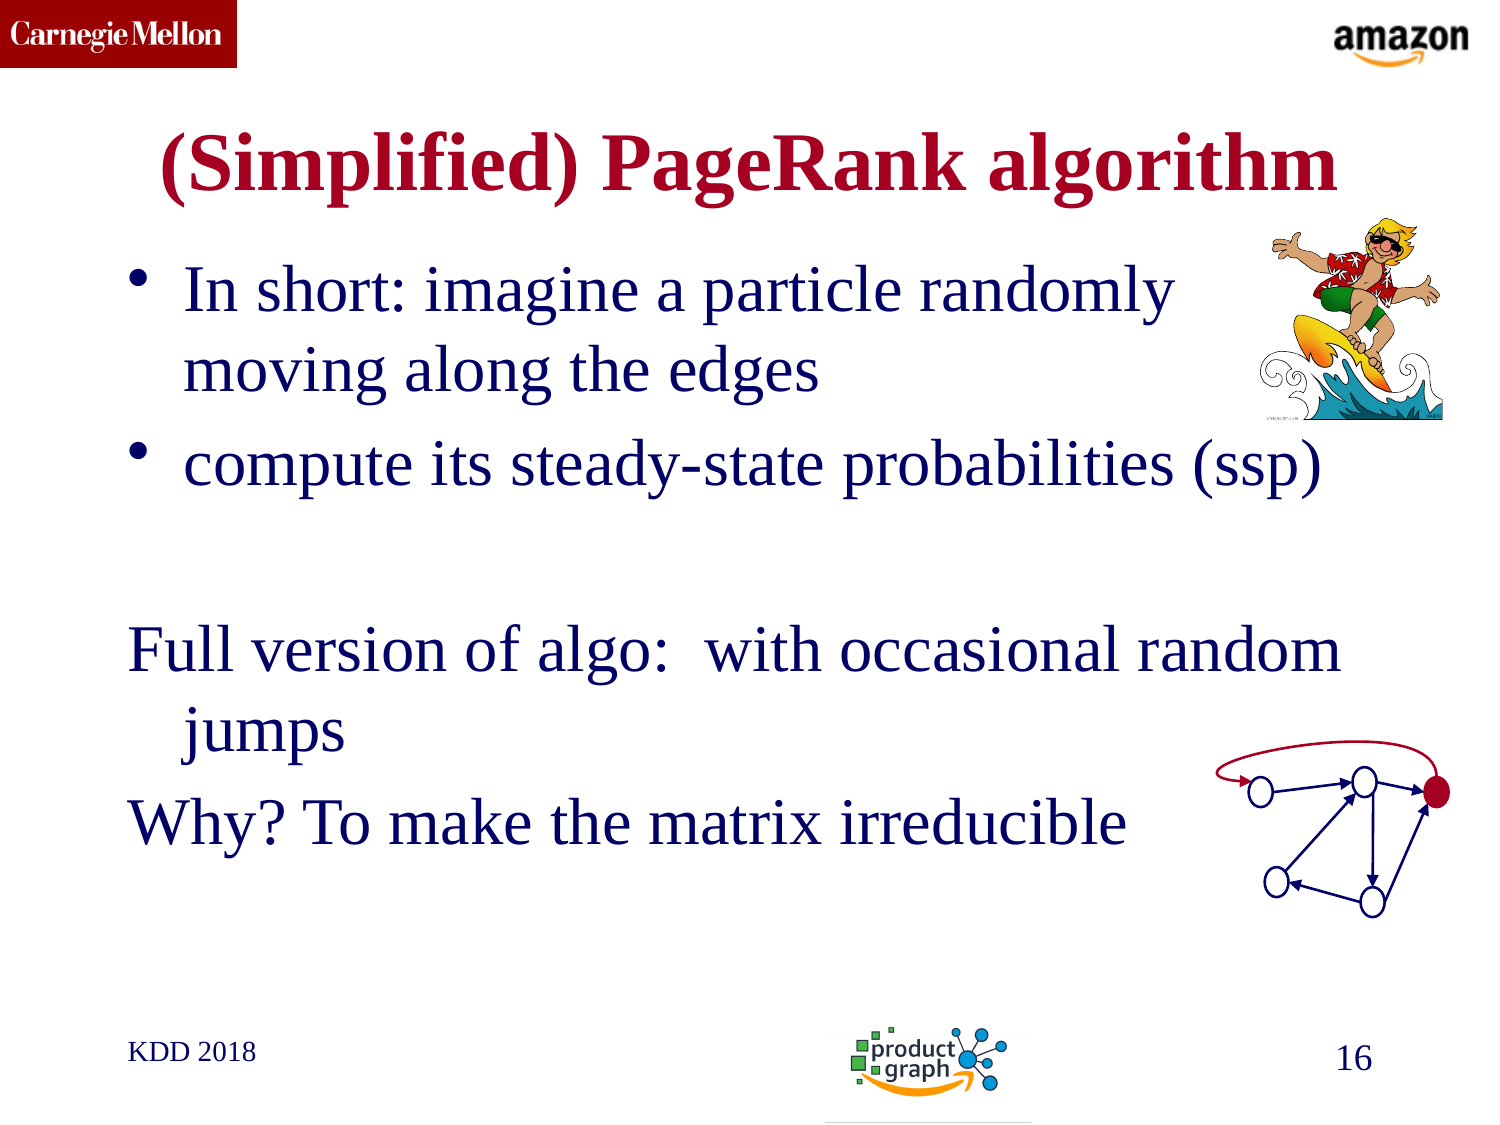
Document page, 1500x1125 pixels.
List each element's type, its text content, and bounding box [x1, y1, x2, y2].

slide_number KDD 2018 [112, 1024, 426, 1101]
picture [0, 0, 237, 68]
picture [1322, 4, 1484, 88]
title (Simplified) PageRank algorithm [112, 99, 1388, 213]
list In short: imagine a particle randomly moving along the edges compute its steady-state probabilities (ssp) Full version of algo: with occasional random jumps Why? To make the matrix irreducible [112, 237, 1388, 1001]
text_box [1248, 766, 1449, 918]
picture [1256, 212, 1449, 425]
slide_number 16 [1074, 1024, 1388, 1101]
